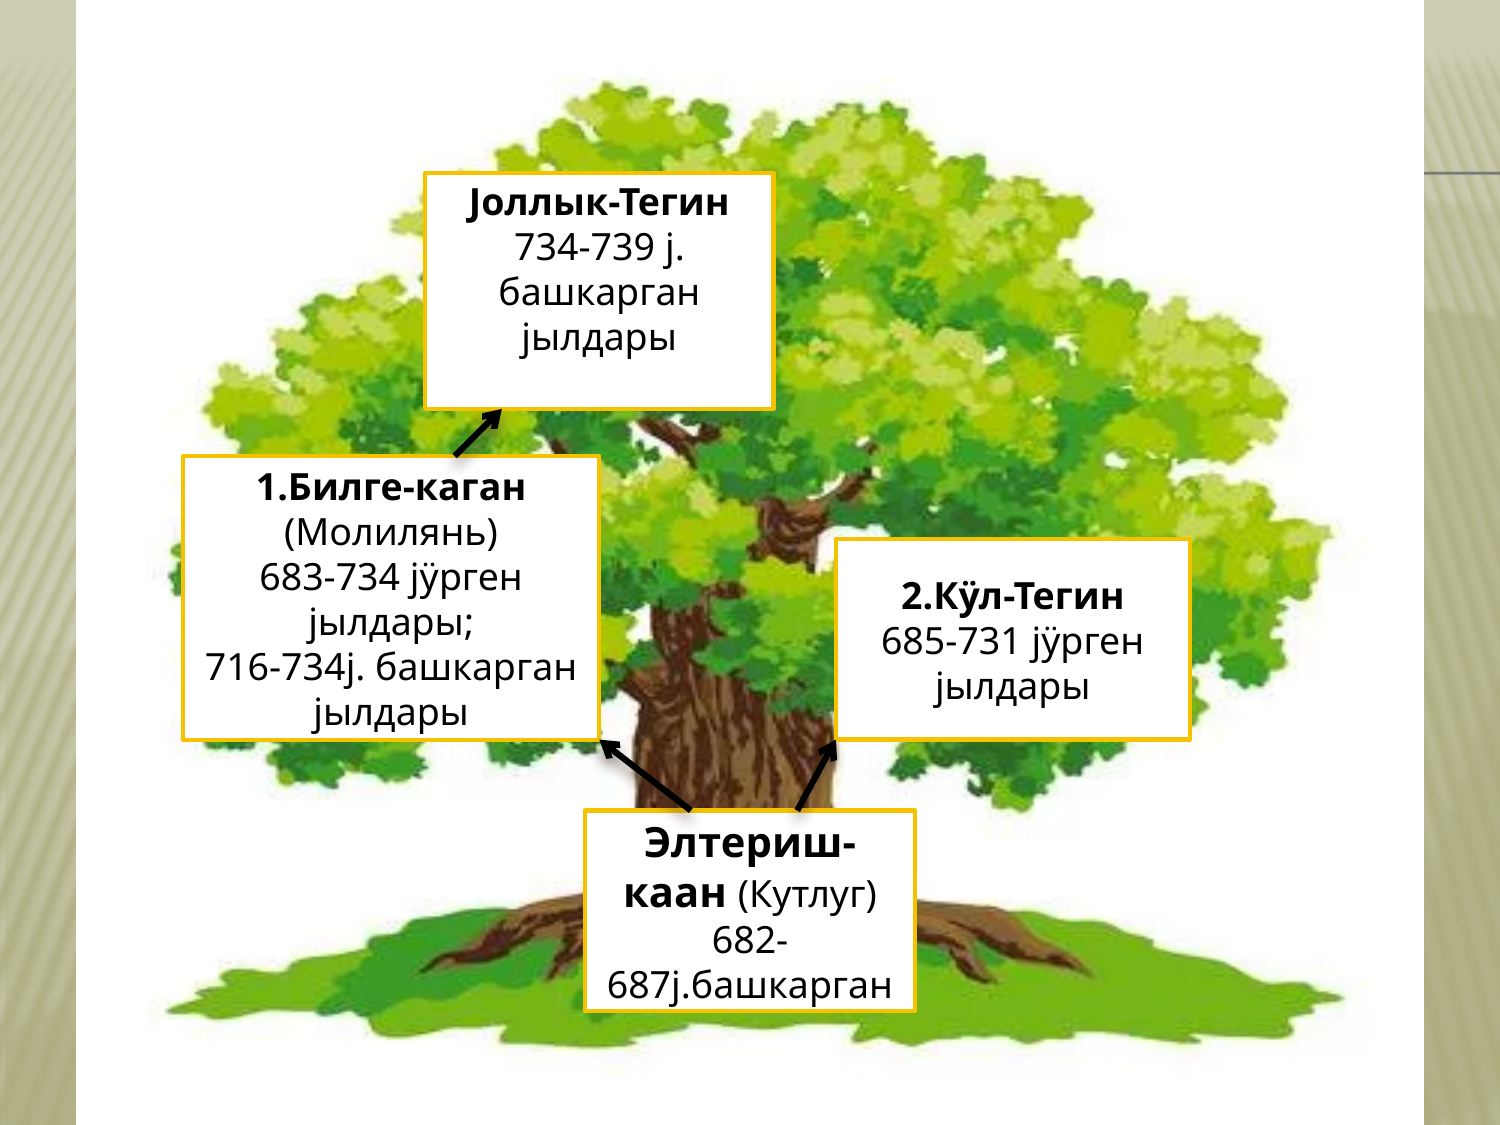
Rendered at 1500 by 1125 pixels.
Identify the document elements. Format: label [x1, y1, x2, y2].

list [76, 0, 1424, 1125]
text_box [599, 739, 692, 811]
text_box [796, 739, 836, 811]
text_box [454, 408, 503, 457]
